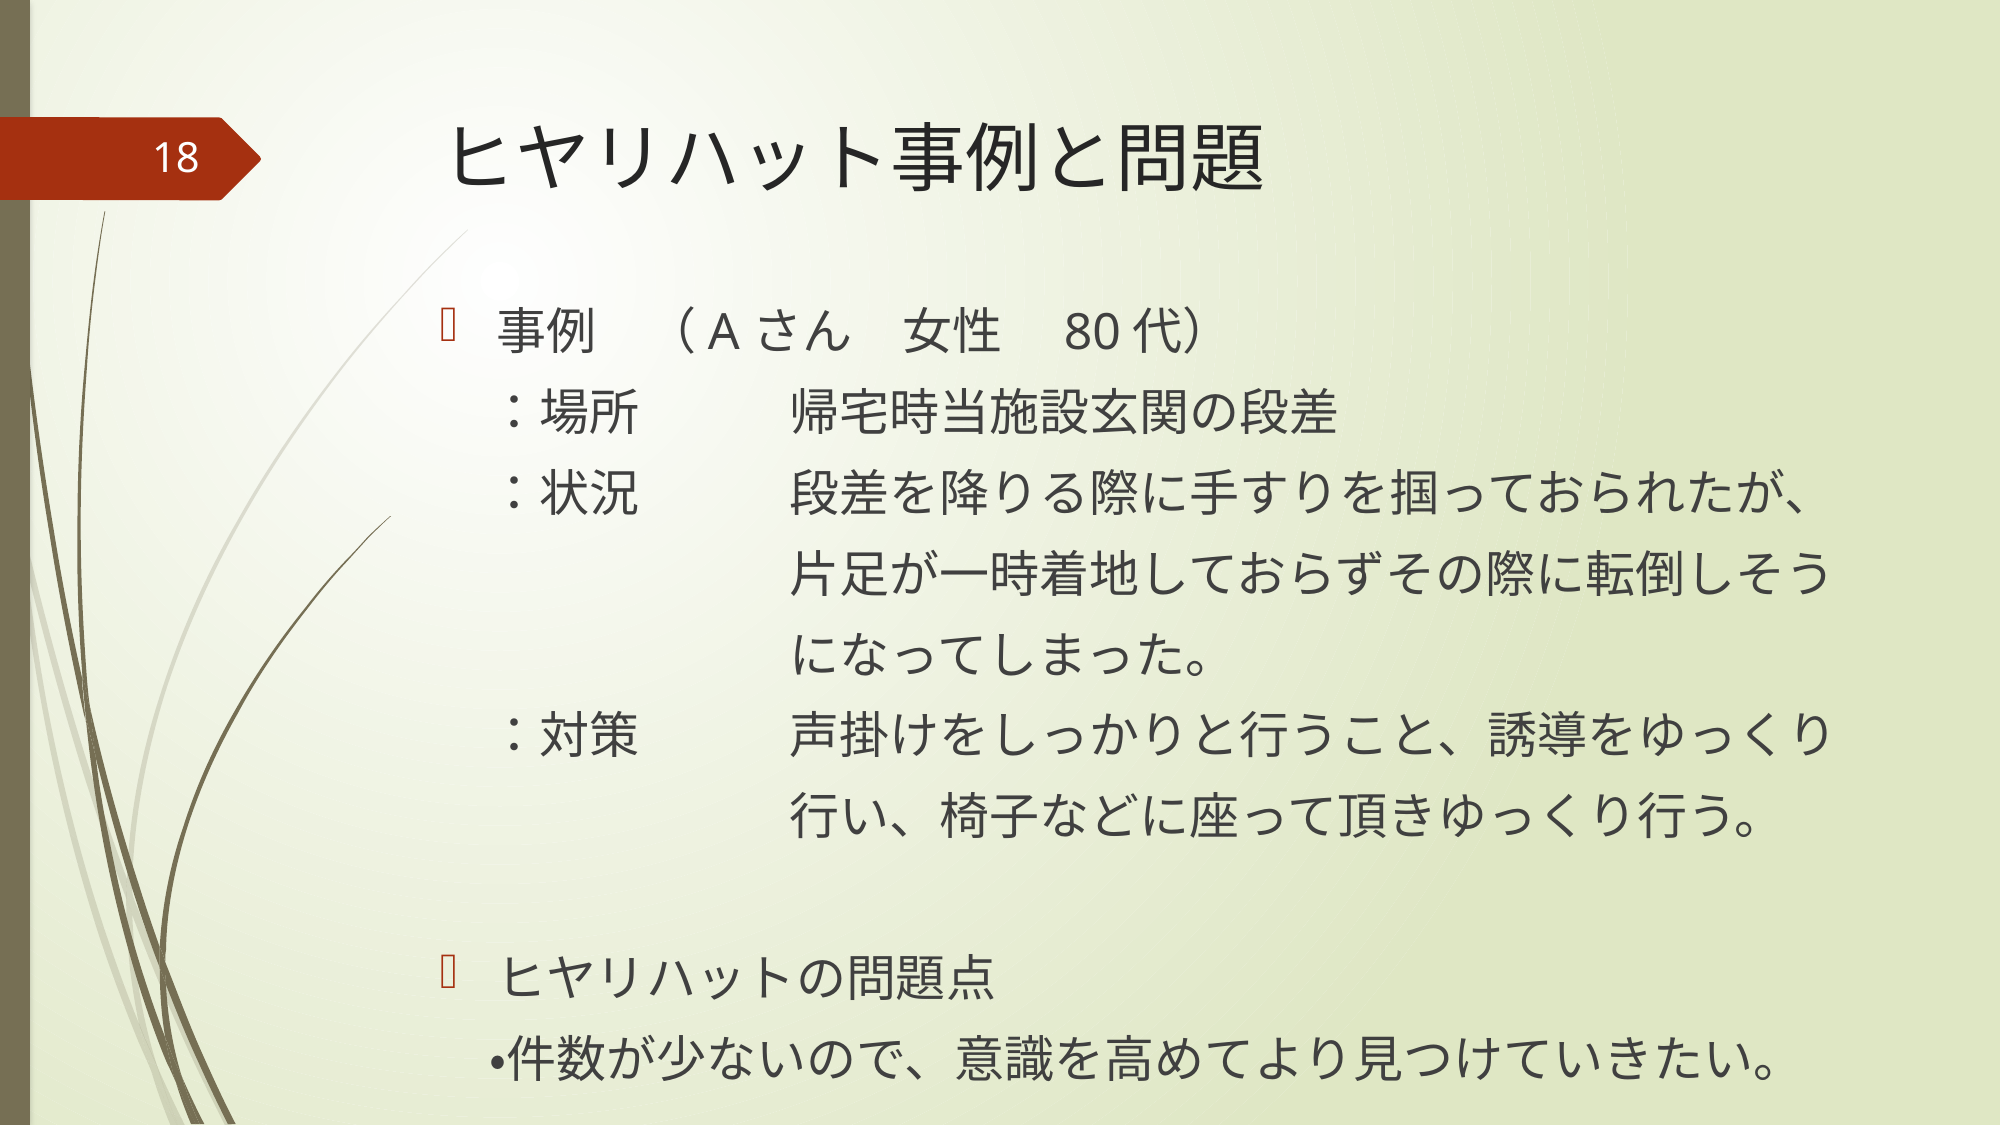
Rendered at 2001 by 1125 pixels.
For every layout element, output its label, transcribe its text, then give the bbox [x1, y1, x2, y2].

list 事例 （Aさん 女性 80代） ：場所 帰宅時当施設玄関の段差 ：状況 段差を降りる際に手すりを掴っておられたが、 片足が一時着地しておらずその際に転倒しそう になってしまった。 ：対策 声掛けをしっかりと行うこと、誘導をゆっくり 行い、椅子などに座って頂きゆっくり行う。 ヒヤリハットの問題点 ・件数が少ないので、意識を高めてより見つけていきたい。 [424, 292, 1888, 1100]
slide_number 18 [87, 129, 216, 190]
title ヒヤリハット事例と問題 [425, 102, 1888, 292]
